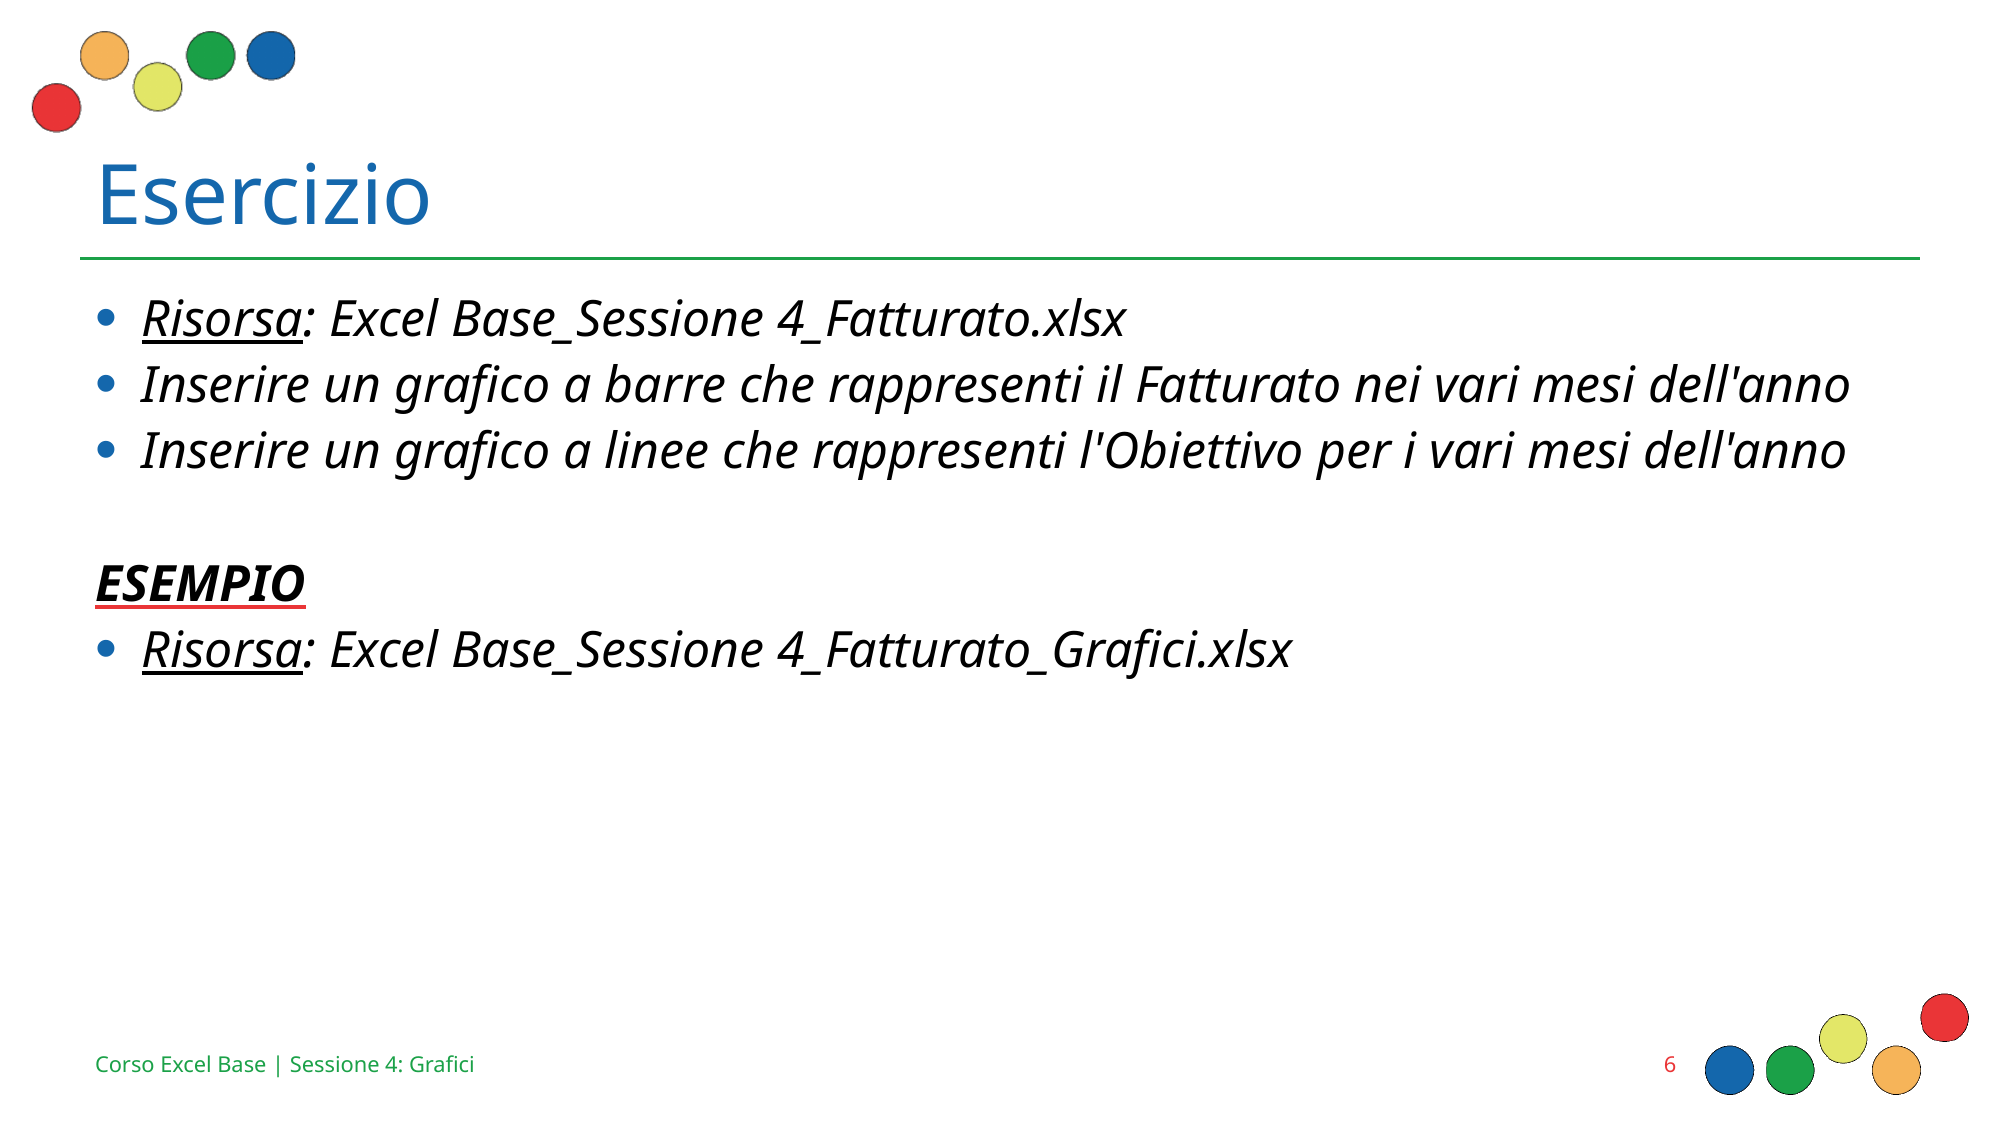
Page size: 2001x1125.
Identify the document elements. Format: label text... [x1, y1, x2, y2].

footer Corso Excel Base | Sessione 4: Grafici [80, 1035, 1571, 1096]
list Risorsa: Excel Base_Sessione 4_Fatturato.xlsx Inserire un grafico a barre che rappresenti il Fatturato nei vari mesi dell'anno Inserire un grafico a linee che rappresenti l'Obiettivo per i vari mesi dell'anno ESEMPIO Risorsa: Excel Base_Sessione 4_Fatturato_Grafici.xlsx [80, 278, 1920, 1011]
picture [1704, 990, 1971, 1096]
picture [29, 30, 295, 135]
slide_number 6 [1583, 1035, 1692, 1096]
title Esercizio [80, 123, 1920, 259]
